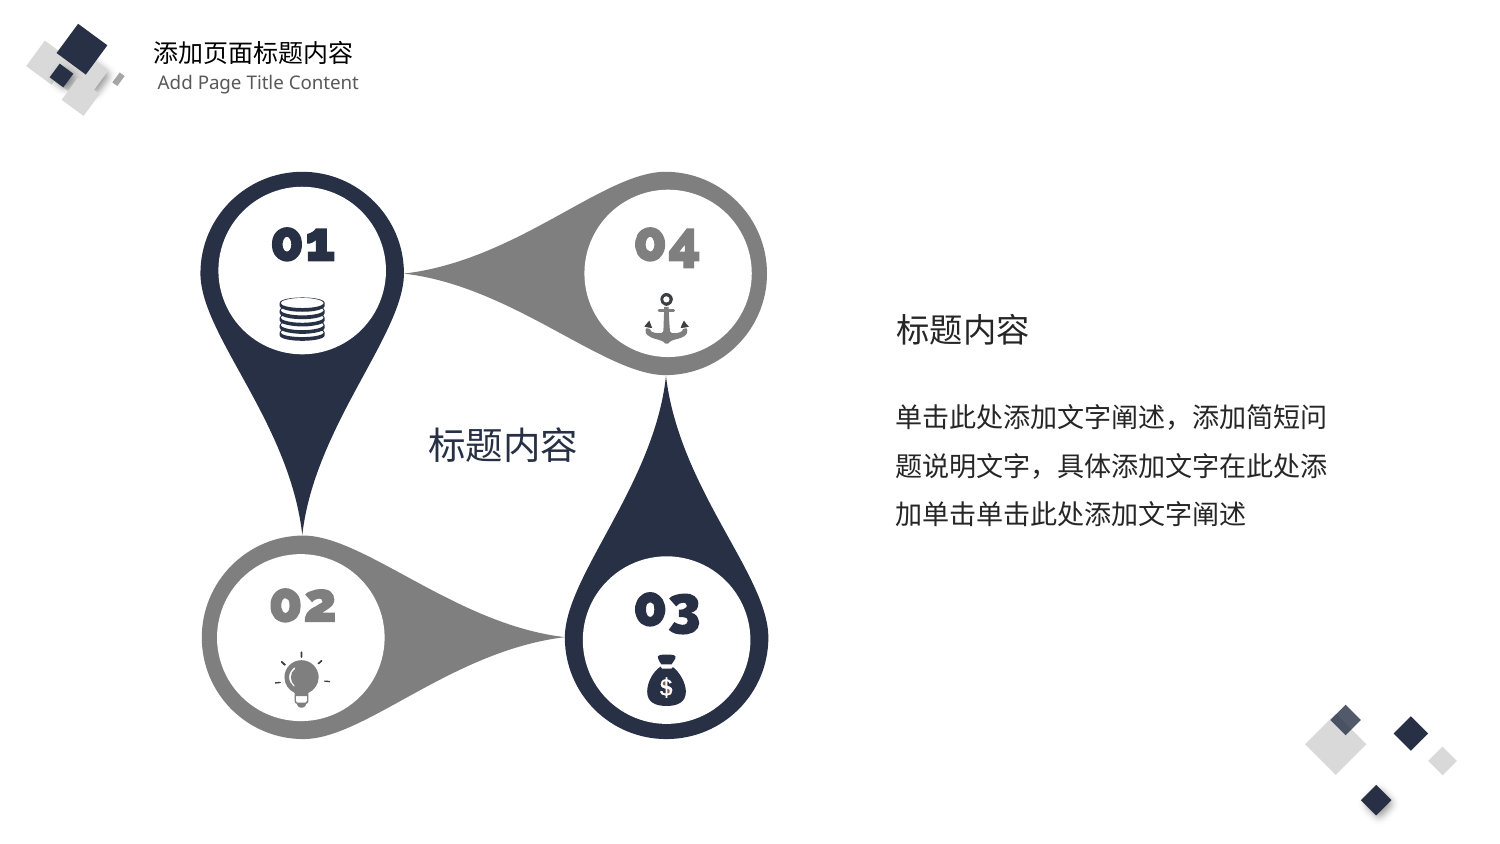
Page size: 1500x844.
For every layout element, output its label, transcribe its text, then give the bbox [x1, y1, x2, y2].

text_box Add Page Title Content [142, 63, 374, 101]
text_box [201, 535, 559, 740]
text_box 标题内容 [881, 301, 1045, 357]
text_box 单击此处添加文字阐述，添加简短问题说明文字，具体添加文字在此处添加单击单击此处添加文字阐述 [880, 376, 1361, 538]
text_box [32, 36, 115, 116]
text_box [200, 171, 405, 534]
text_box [564, 375, 769, 740]
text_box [1313, 708, 1453, 812]
text_box 标题内容 [413, 414, 559, 475]
text_box 添加页面标题内容 [139, 30, 369, 76]
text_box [403, 171, 768, 376]
